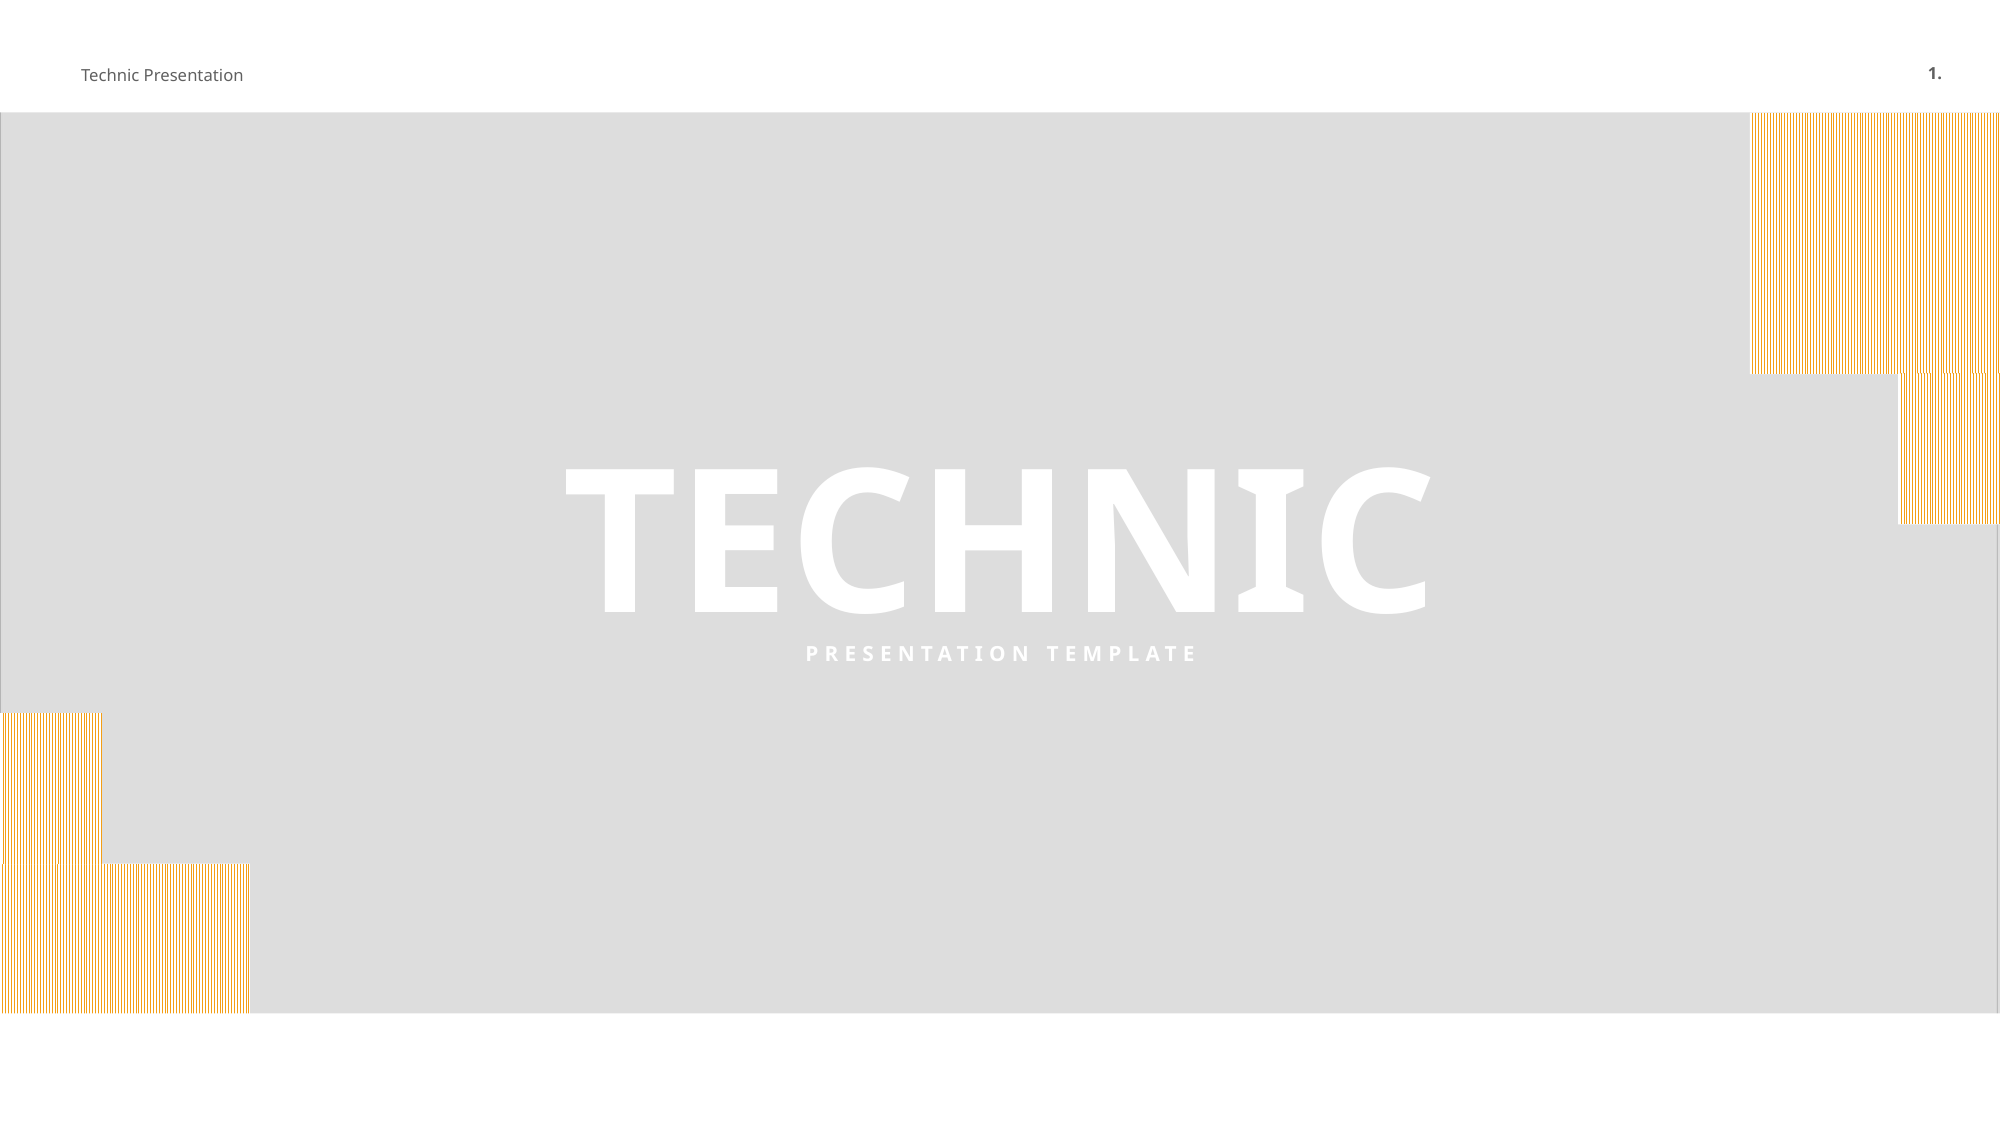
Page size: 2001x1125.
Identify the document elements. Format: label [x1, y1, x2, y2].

text_box [1749, 112, 2000, 525]
text_box [0, 0, 2000, 1125]
text_box [533, 405, 1467, 671]
